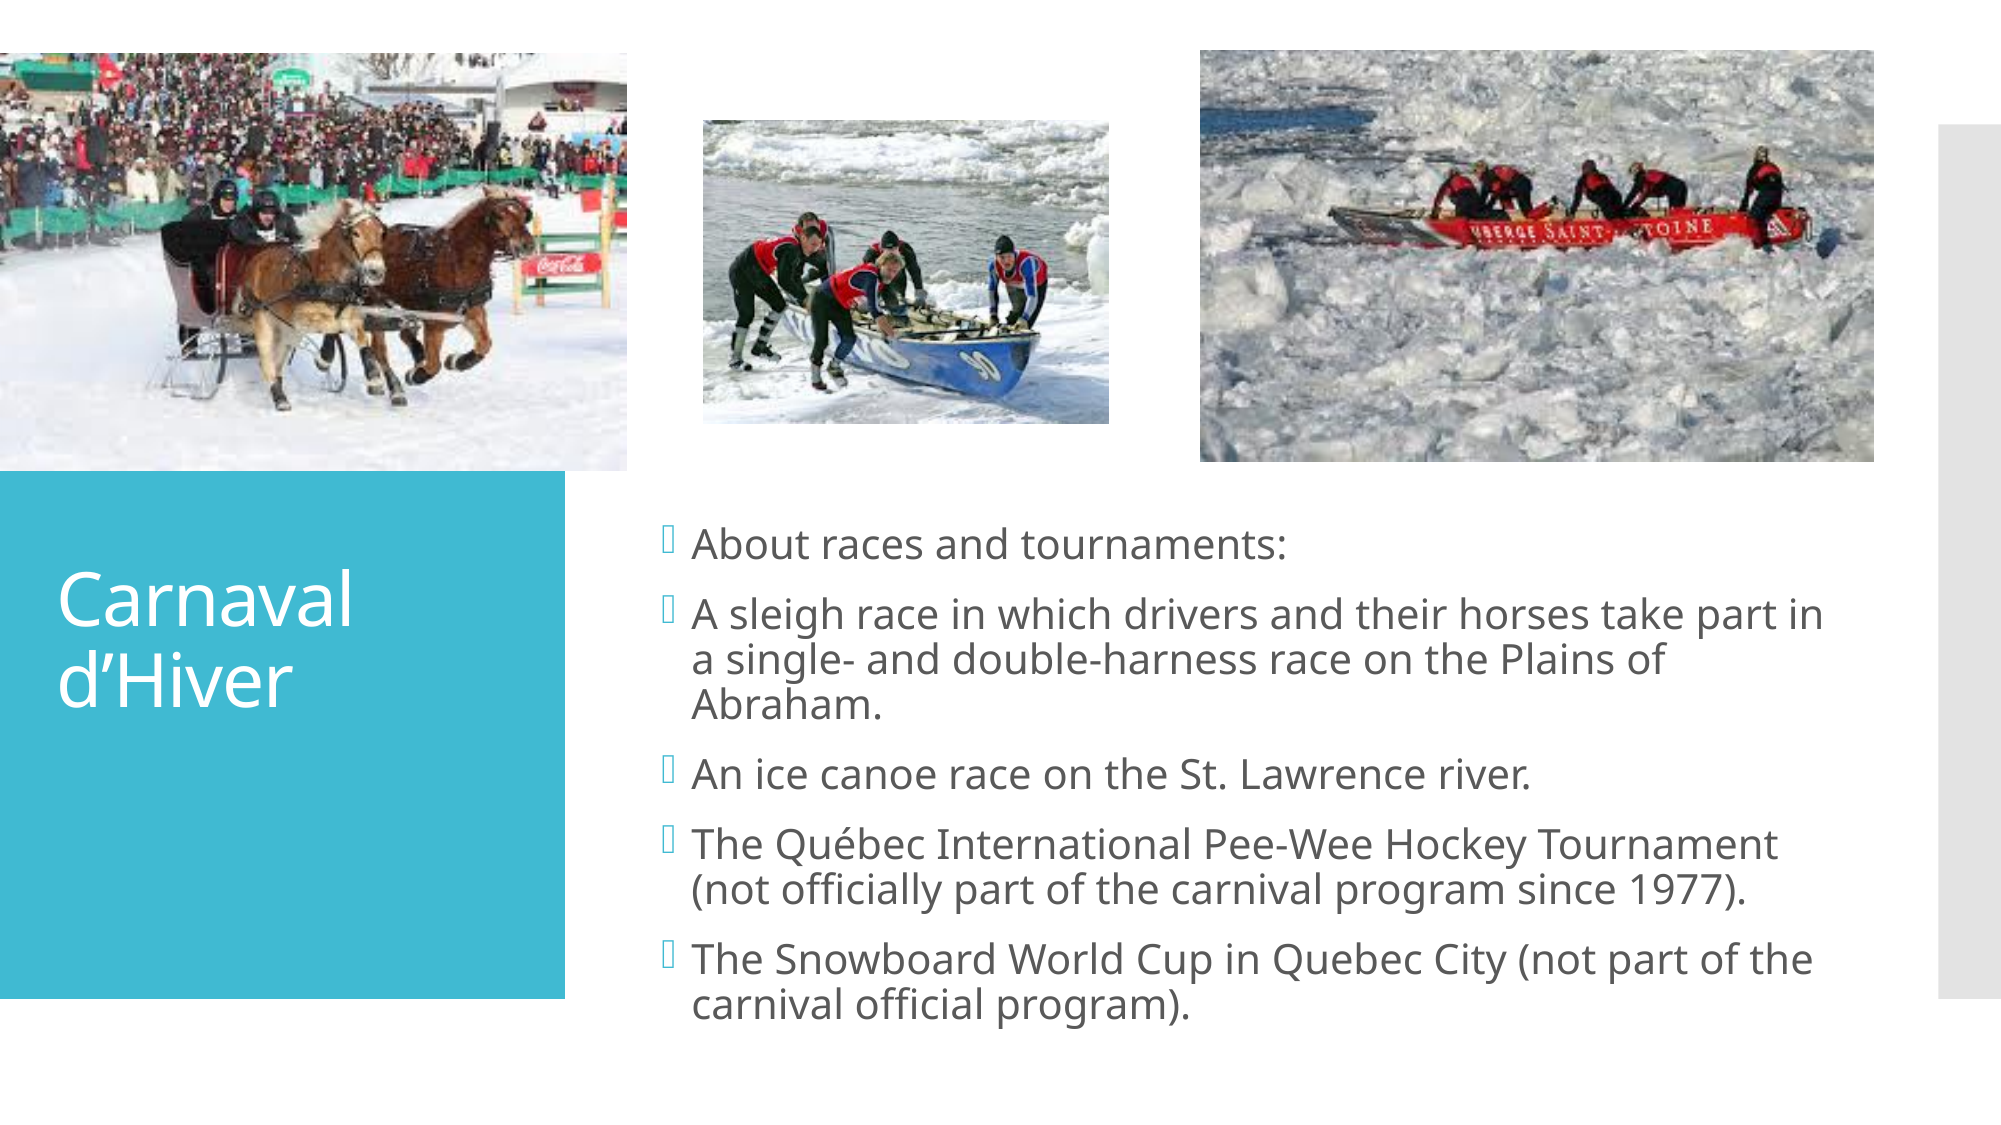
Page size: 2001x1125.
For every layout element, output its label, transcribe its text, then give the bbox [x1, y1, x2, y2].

title Carnaval d’Hiver [41, 472, 525, 940]
picture [703, 120, 1109, 424]
picture [0, 53, 628, 472]
list About races and tournaments: A sleigh race in which drivers and their horses take part in a single- and double-harness race on the Plains of Abraham. An ice canoe race on the St. Lawrence river. The Québec International Pee-Wee Hockey Tournament (not officially part of the carnival program since 1977). The Snowboard World Cup in Quebec City (not part of the carnival official program). [646, 440, 1847, 1050]
picture [1199, 50, 1874, 462]
